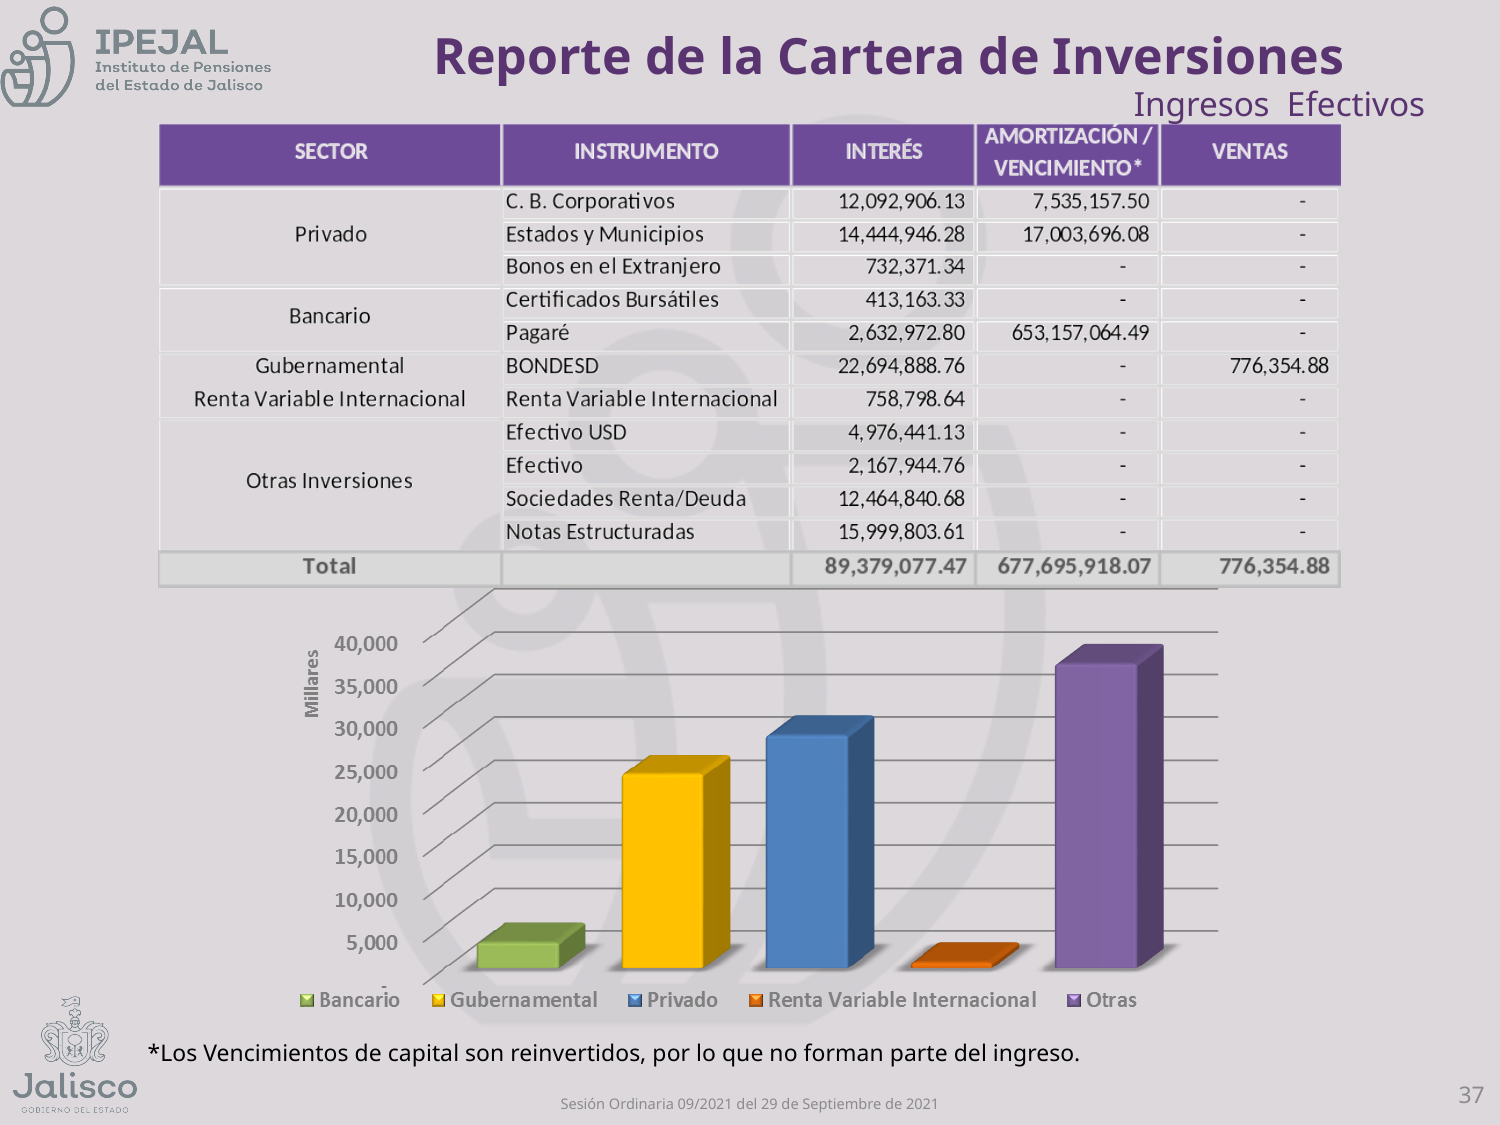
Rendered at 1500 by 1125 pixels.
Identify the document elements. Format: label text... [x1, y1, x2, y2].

text_box Reporte de la Cartera de Inversiones [277, 23, 1500, 149]
picture [158, 121, 1342, 1033]
slide_number 37 [1411, 1066, 1500, 1125]
picture [0, 988, 166, 1125]
text_box *Los Vencimientos de capital son reinvertidos, por lo que no forman parte del ingreso. [132, 1031, 1456, 1074]
text_box Ingresos Efectivos [1084, 75, 1441, 131]
picture [0, 6, 271, 107]
footer Sesión Ordinaria 09/2021 del 29 de Septiembre de 2021 [472, 1074, 1028, 1125]
